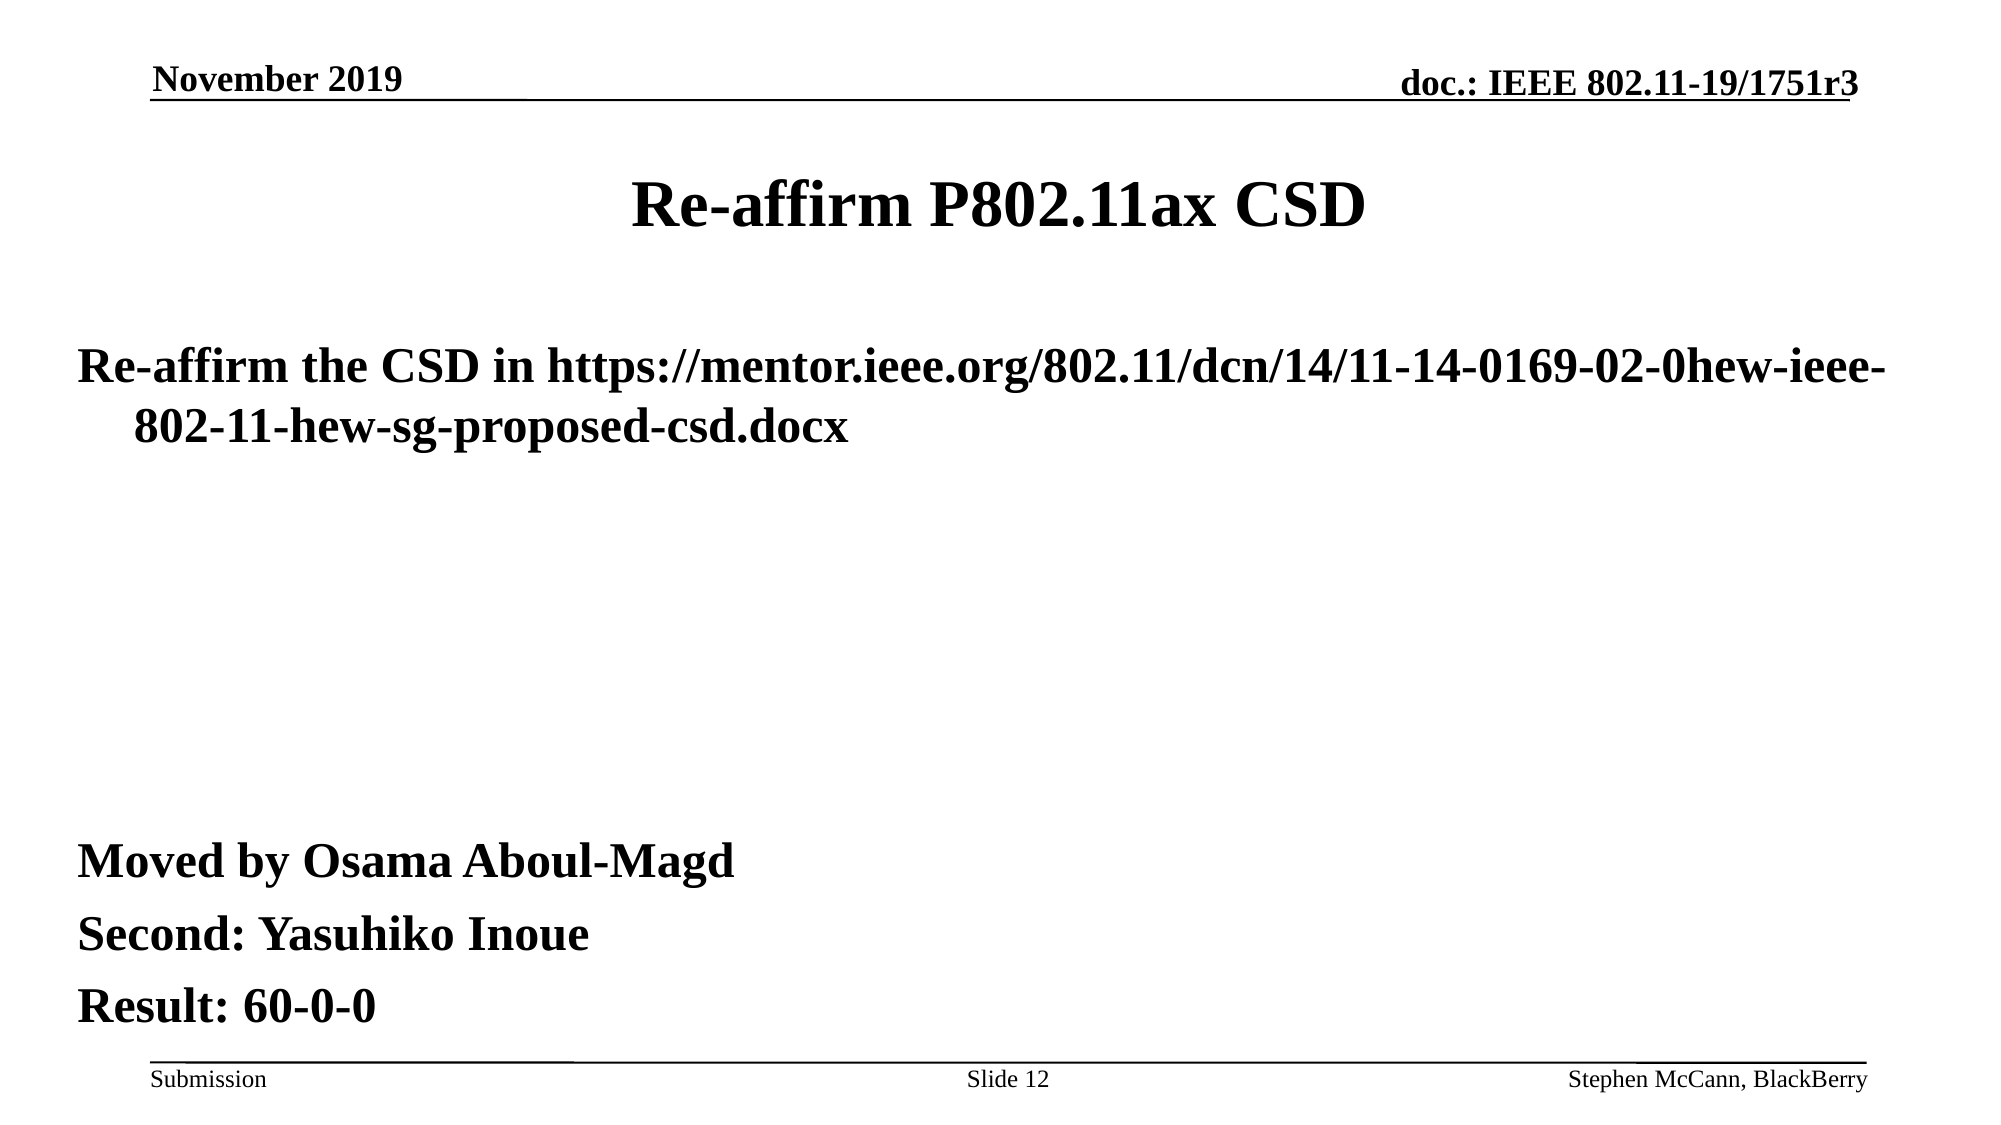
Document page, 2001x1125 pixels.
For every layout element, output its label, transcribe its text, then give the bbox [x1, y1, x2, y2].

list Re-affirm the CSD in https://mentor.ieee.org/802.11/dcn/14/11-14-0169-02-0hew-ieee-802-11-hew-sg-proposed-csd.docx Moved by Osama Aboul-Magd Second: Yasuhiko Inoue Result: 60-0-0 [62, 324, 1976, 1063]
slide_number Slide 12 [950, 1061, 1067, 1123]
footer Stephen McCann, BlackBerry [1171, 1061, 1869, 1093]
title Re-affirm P802.11ax CSD [149, 112, 1850, 288]
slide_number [152, 54, 563, 100]
